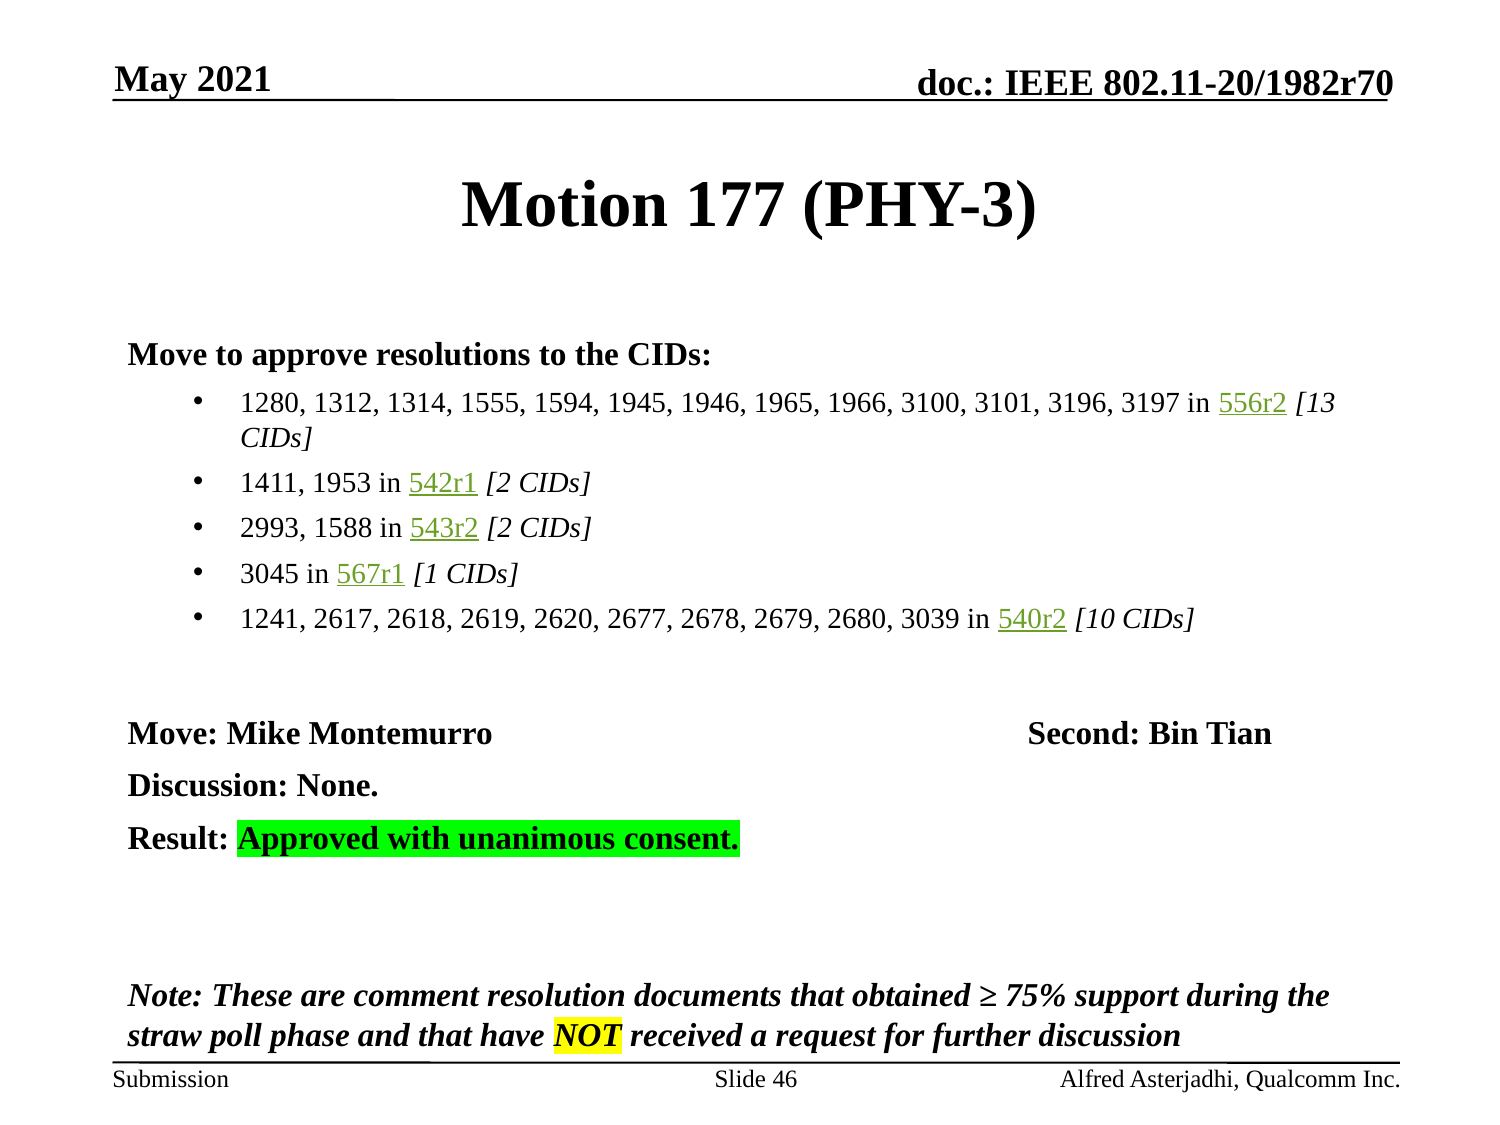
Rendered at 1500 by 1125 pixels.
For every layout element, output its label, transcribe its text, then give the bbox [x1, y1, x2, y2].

title Motion 177 (PHY-3) [112, 112, 1388, 288]
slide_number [114, 54, 423, 100]
list Move to approve resolutions to the CIDs: 1280, 1312, 1314, 1555, 1594, 1945, 1946, 1965, 1966, 3100, 3101, 3196, 3197 in 556r2 [13 CIDs] 1411, 1953 in 542r1 [2 CIDs] 2993, 1588 in 543r2 [2 CIDs] 3045 in 567r1 [1 CIDs] 1241, 2617, 2618, 2619, 2620, 2677, 2678, 2679, 2680, 3039 in 540r2 [10 CIDs] Move: Mike Montemurro Second: Bin Tian Discussion: None. Result: Approved with unanimous consent. Note: These are comment resolution documents that obtained ≥ 75% support during the straw poll phase and that have NOT received a request for further discussion [112, 324, 1388, 1063]
slide_number Slide 46 [712, 1061, 800, 1123]
footer Alfred Asterjadhi, Qualcomm Inc. [878, 1061, 1402, 1093]
